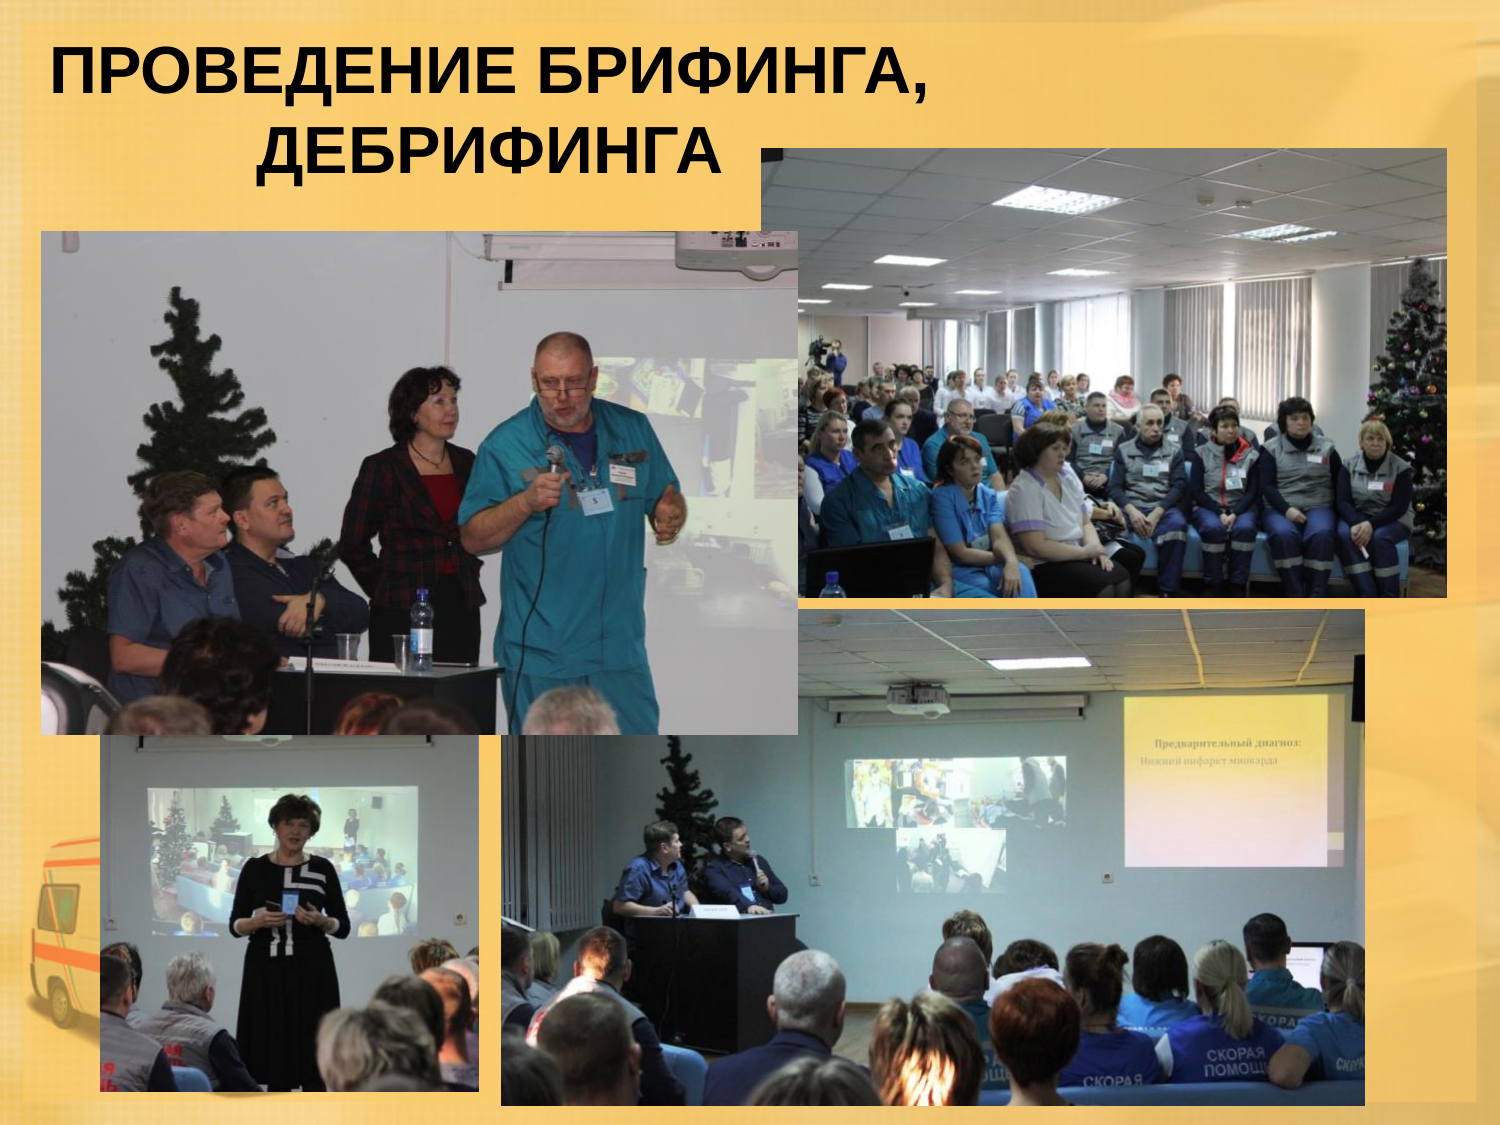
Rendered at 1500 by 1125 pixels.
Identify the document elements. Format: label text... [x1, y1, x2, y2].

picture [0, 0, 1500, 1125]
title Проведение брифинга, дебрифинга [29, 42, 952, 195]
